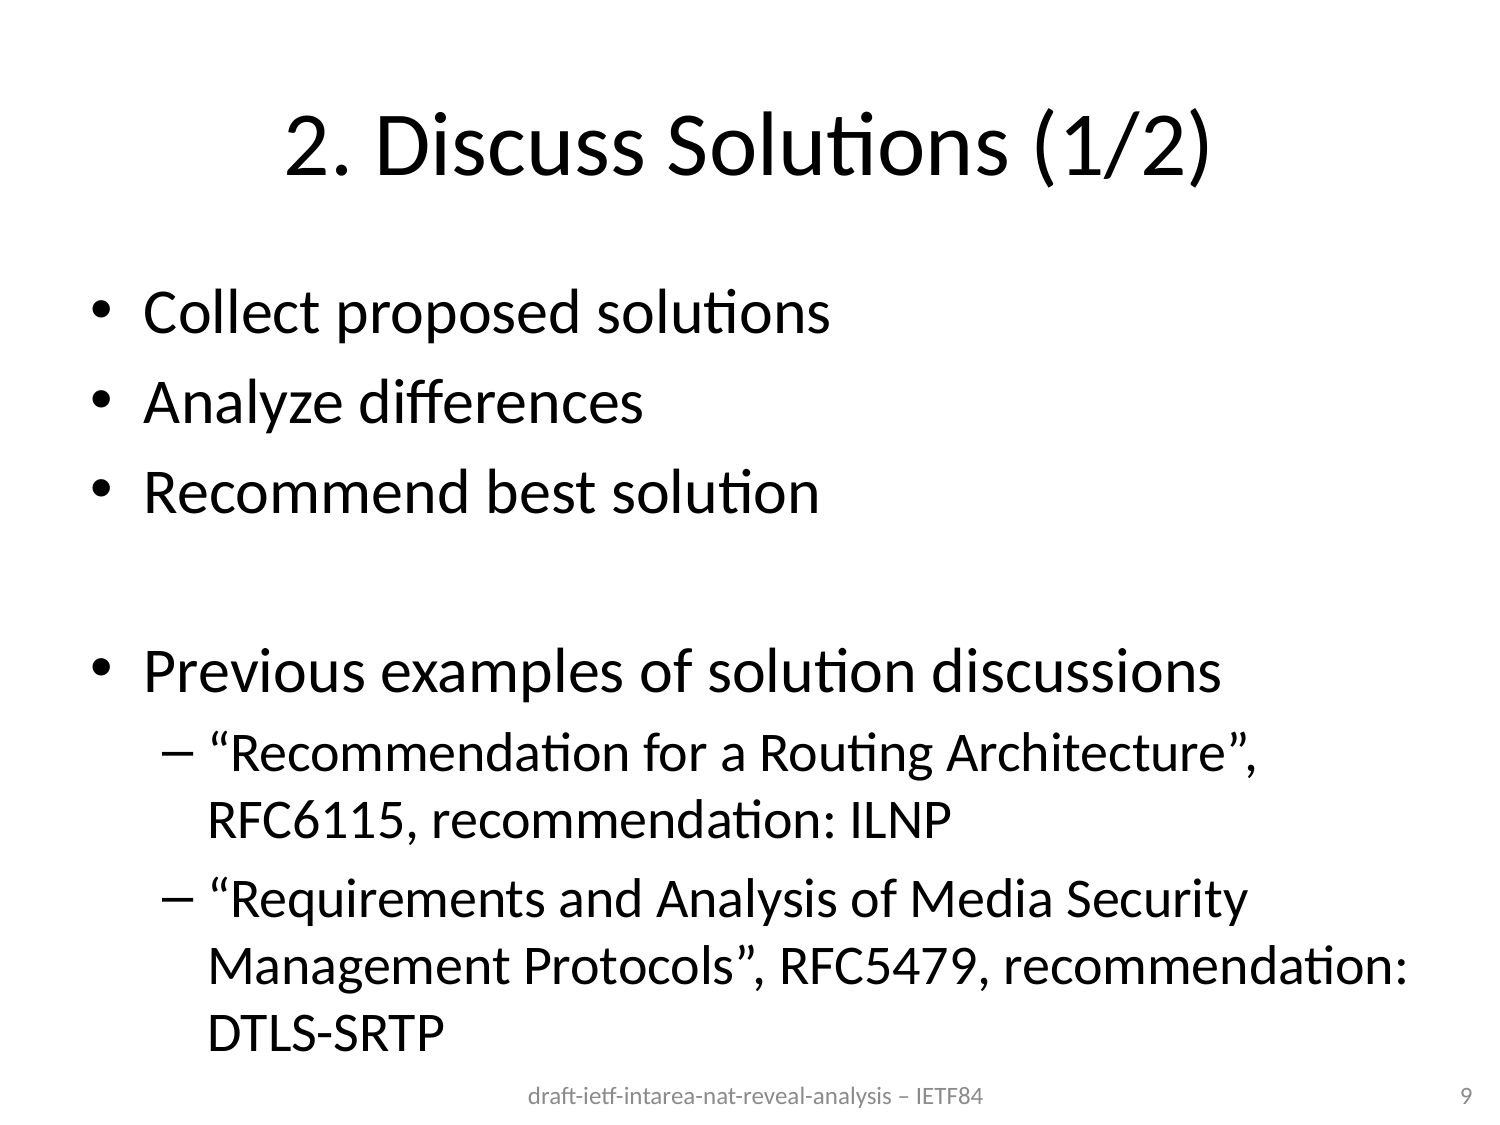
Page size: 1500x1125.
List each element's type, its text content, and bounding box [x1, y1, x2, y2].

list Collect proposed solutions Analyze differences Recommend best solution Previous examples of solution discussions “Recommendation for a Routing Architecture”, RFC6115, recommendation: ILNP “Requirements and Analysis of Media Security Management Protocols”, RFC5479, recommendation: DTLS-SRTP [75, 262, 1425, 1075]
slide_number 9 [1137, 1065, 1488, 1125]
title 2. Discuss Solutions (1/2) [75, 45, 1425, 233]
